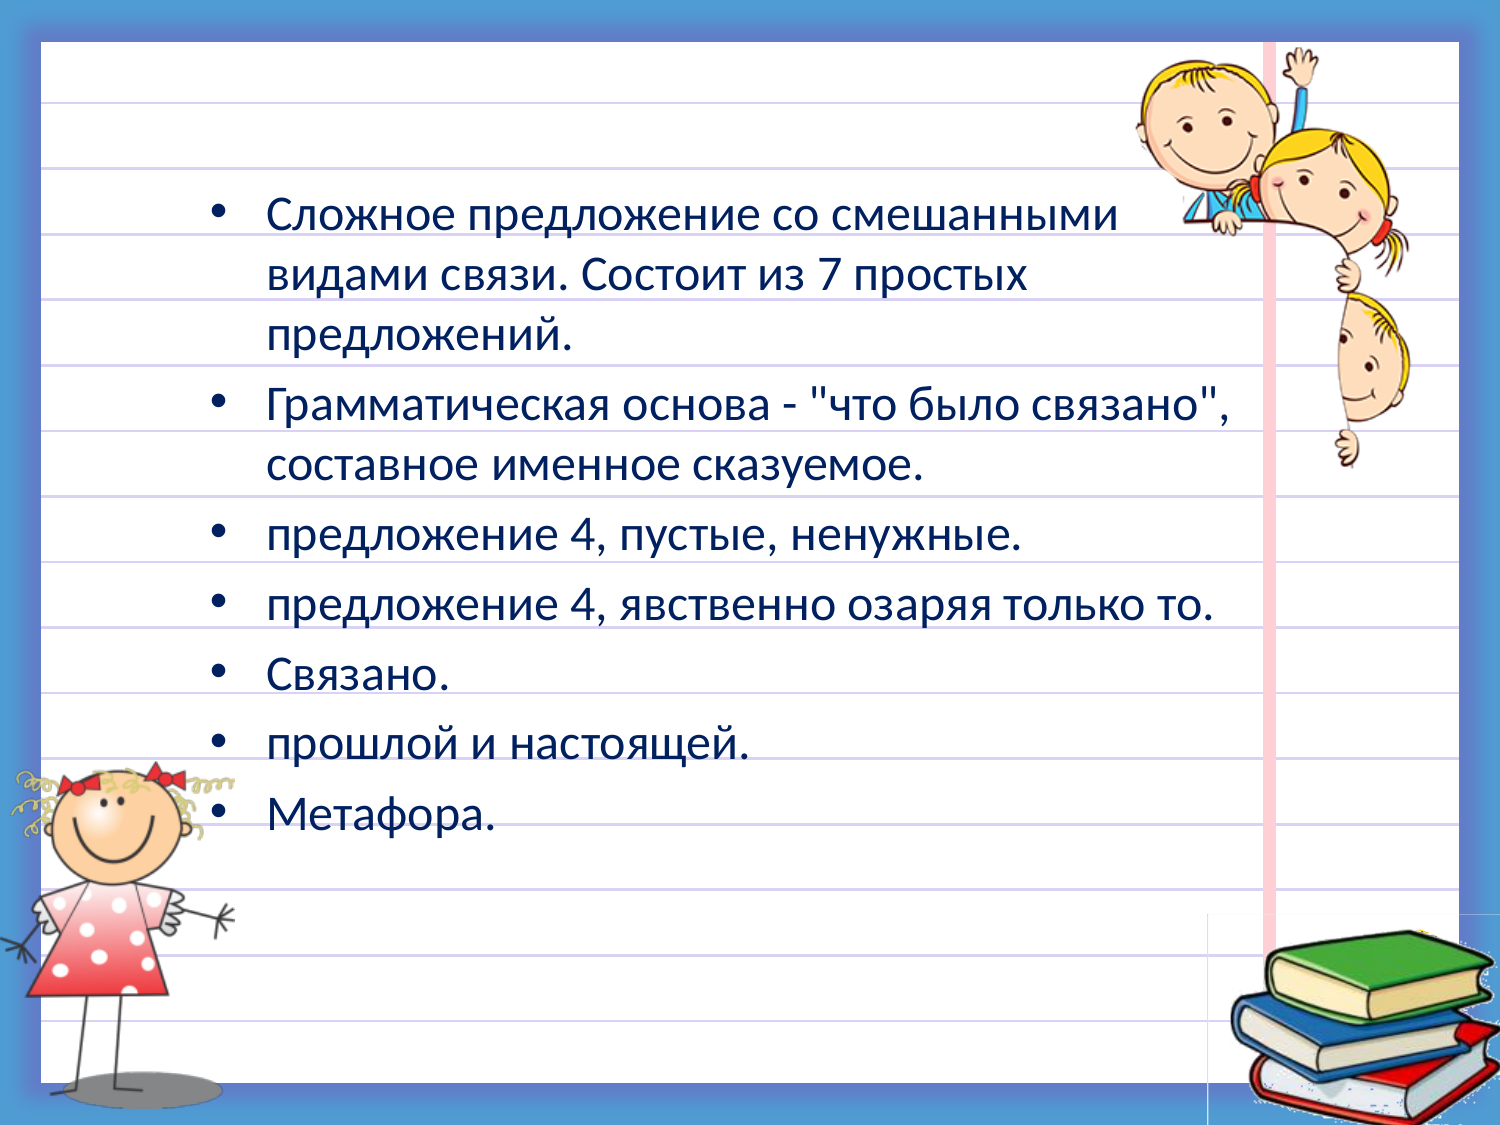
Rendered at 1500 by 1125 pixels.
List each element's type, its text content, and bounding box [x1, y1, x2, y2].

picture [0, 42, 1500, 1125]
list Сложное предложение со смешанными видами связи. Состоит из 7 простых предложений. Грамматическая основа - "что было связано", составное именное сказуемое. предложение 4, пустые, ненужные. предложение 4, явственно озаряя только то. Связано. прошлой и настоящей. Метафора. [194, 172, 1294, 953]
